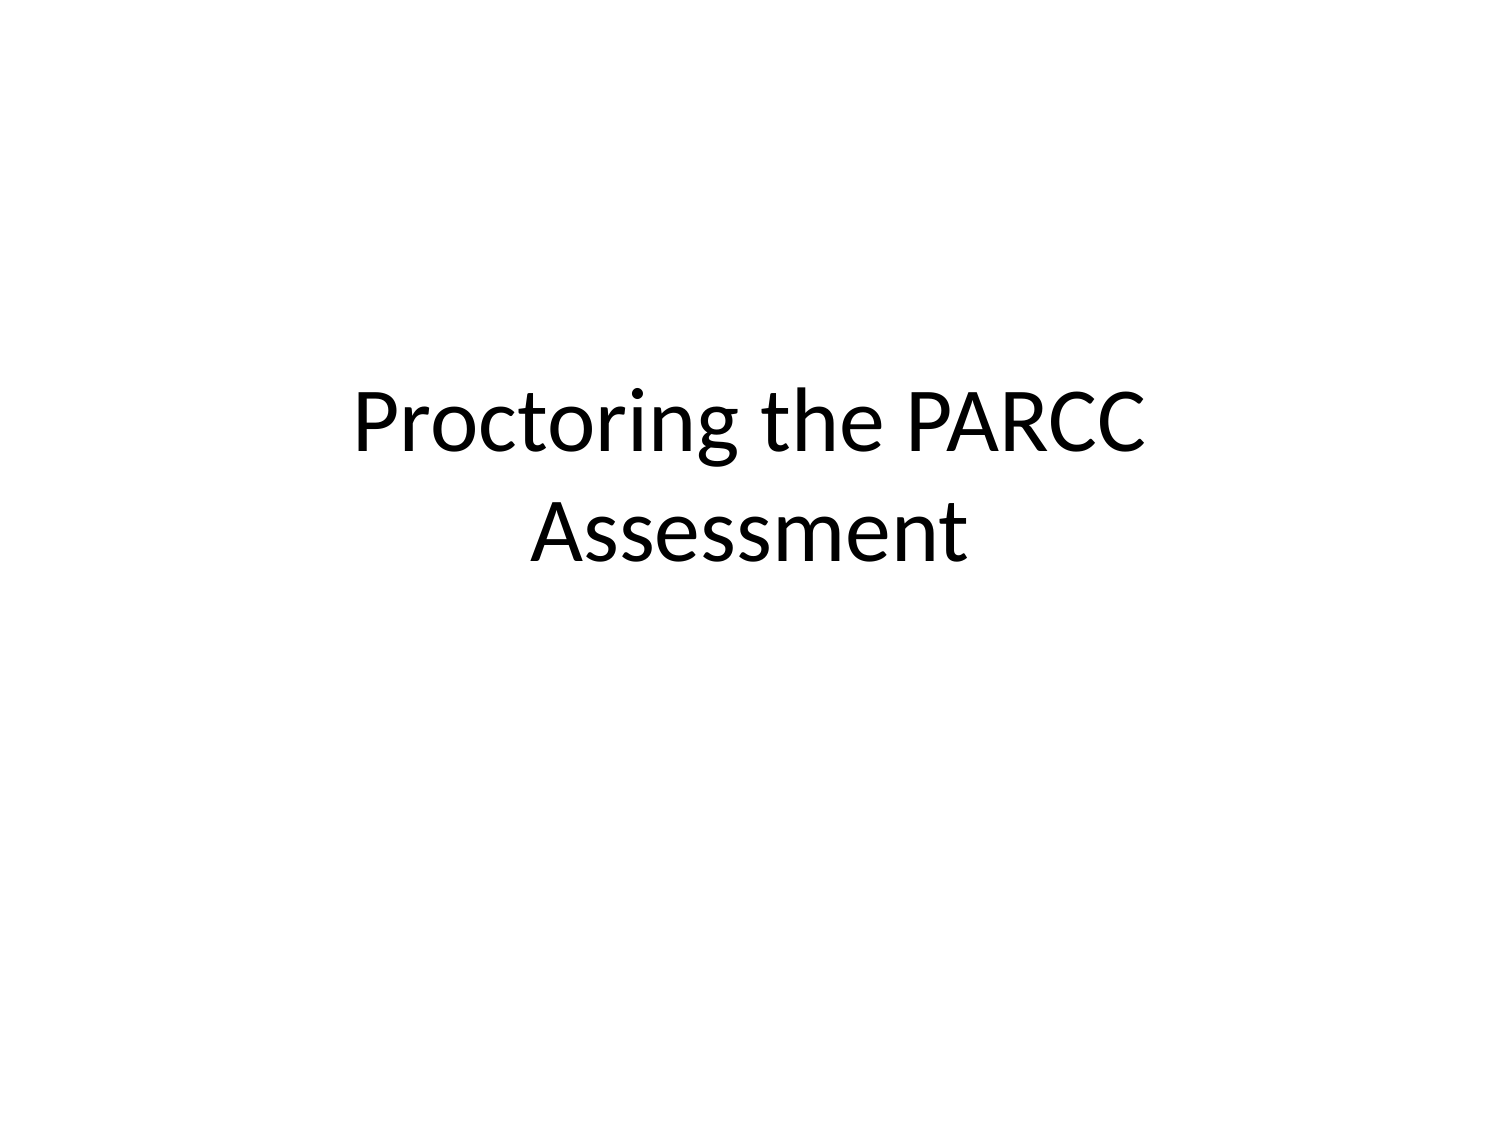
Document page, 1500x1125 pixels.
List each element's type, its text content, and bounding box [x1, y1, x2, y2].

title Proctoring the PARCC Assessment [112, 349, 1388, 591]
